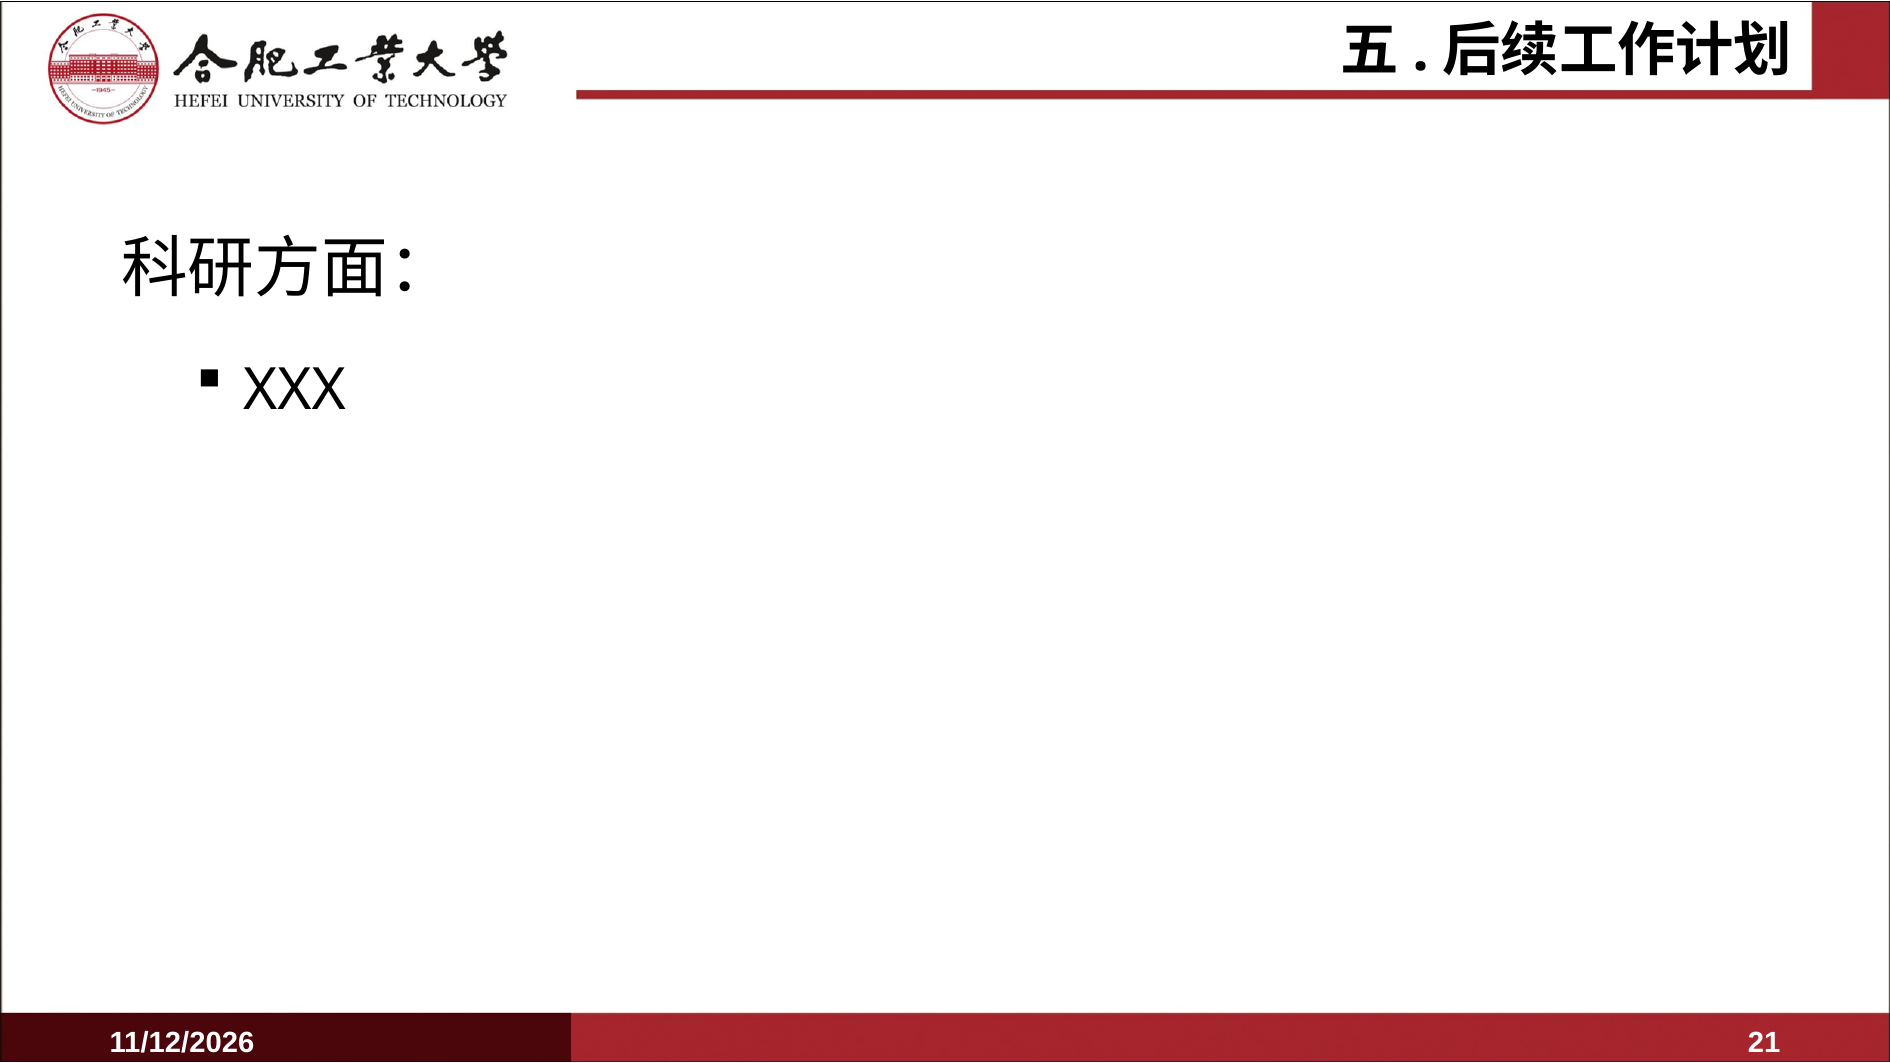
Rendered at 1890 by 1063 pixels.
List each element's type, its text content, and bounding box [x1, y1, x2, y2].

picture [0, 1, 1890, 1062]
slide_number 20 [1354, 1015, 1796, 1063]
title 五.后续工作计划 [587, 0, 1808, 95]
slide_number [94, 1015, 536, 1063]
list 科研方面： XXX [106, 177, 1808, 922]
